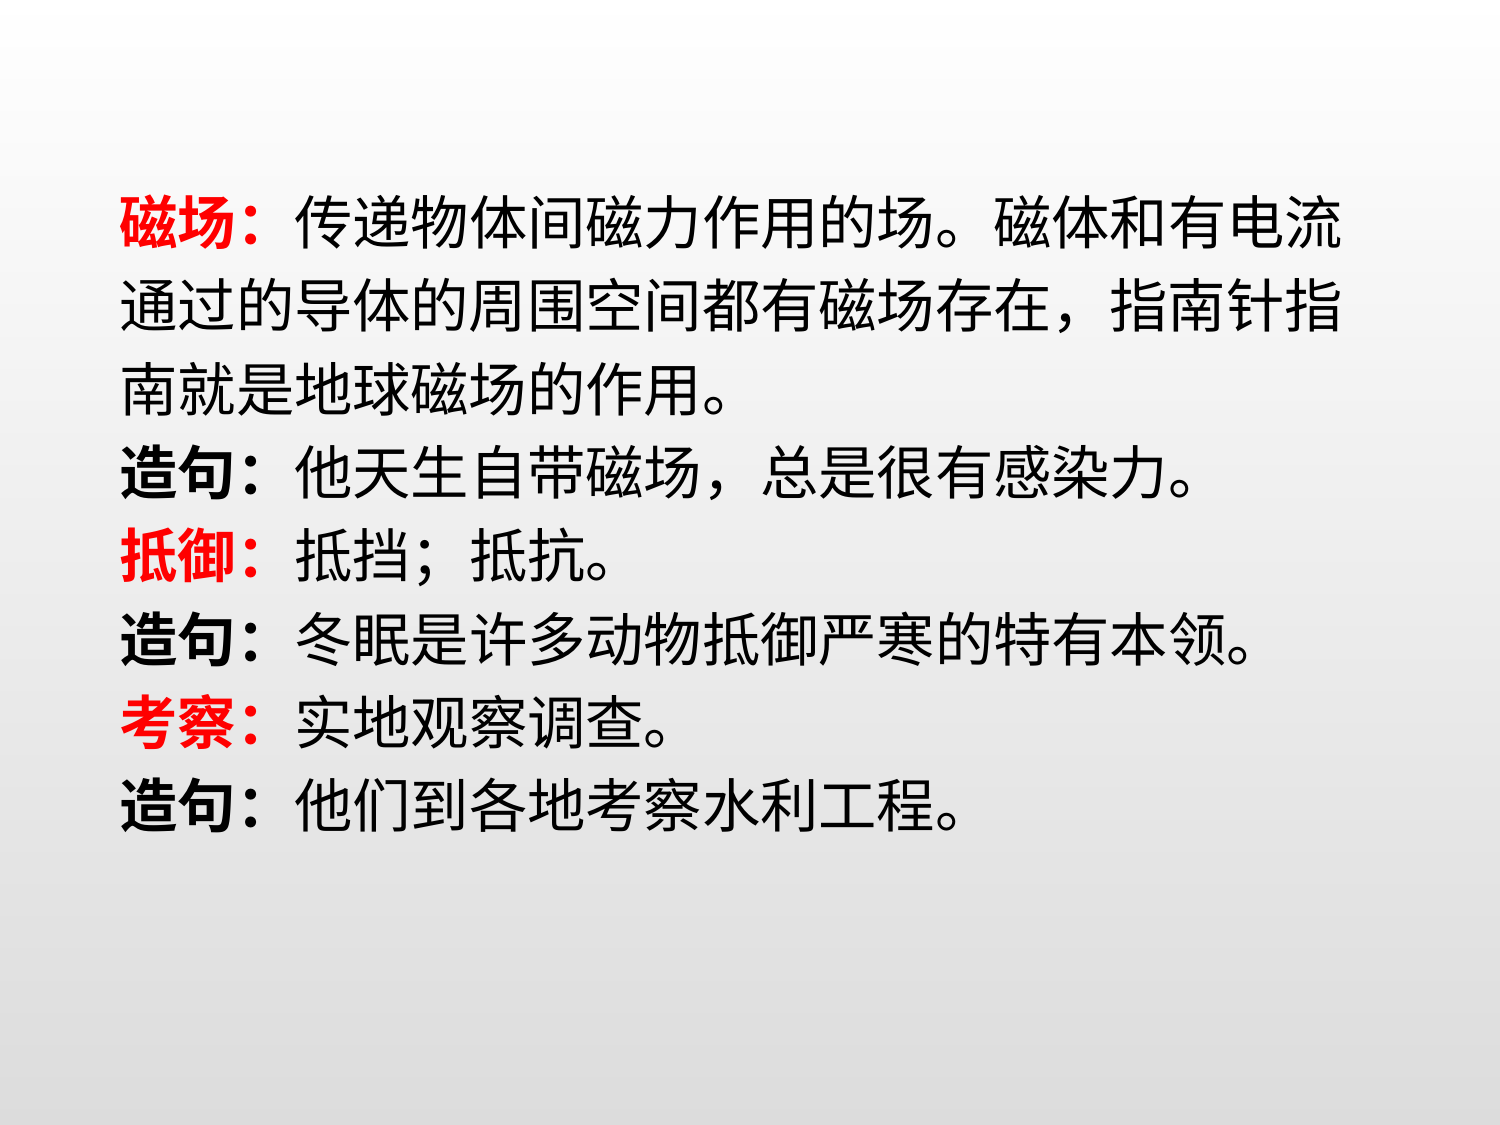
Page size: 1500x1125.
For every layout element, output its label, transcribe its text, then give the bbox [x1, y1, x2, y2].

text_box 磁场：传递物体间磁力作用的场。磁体和有电流通过的导体的周围空间都有磁场存在，指南针指南就是地球磁场的作用。 造句：他天生自带磁场，总是很有感染力。 抵御：抵挡；抵抗。 造句：冬眠是许多动物抵御严寒的特有本领。 考察：实地观察调查。 造句：他们到各地考察水利工程。 [104, 165, 1395, 847]
